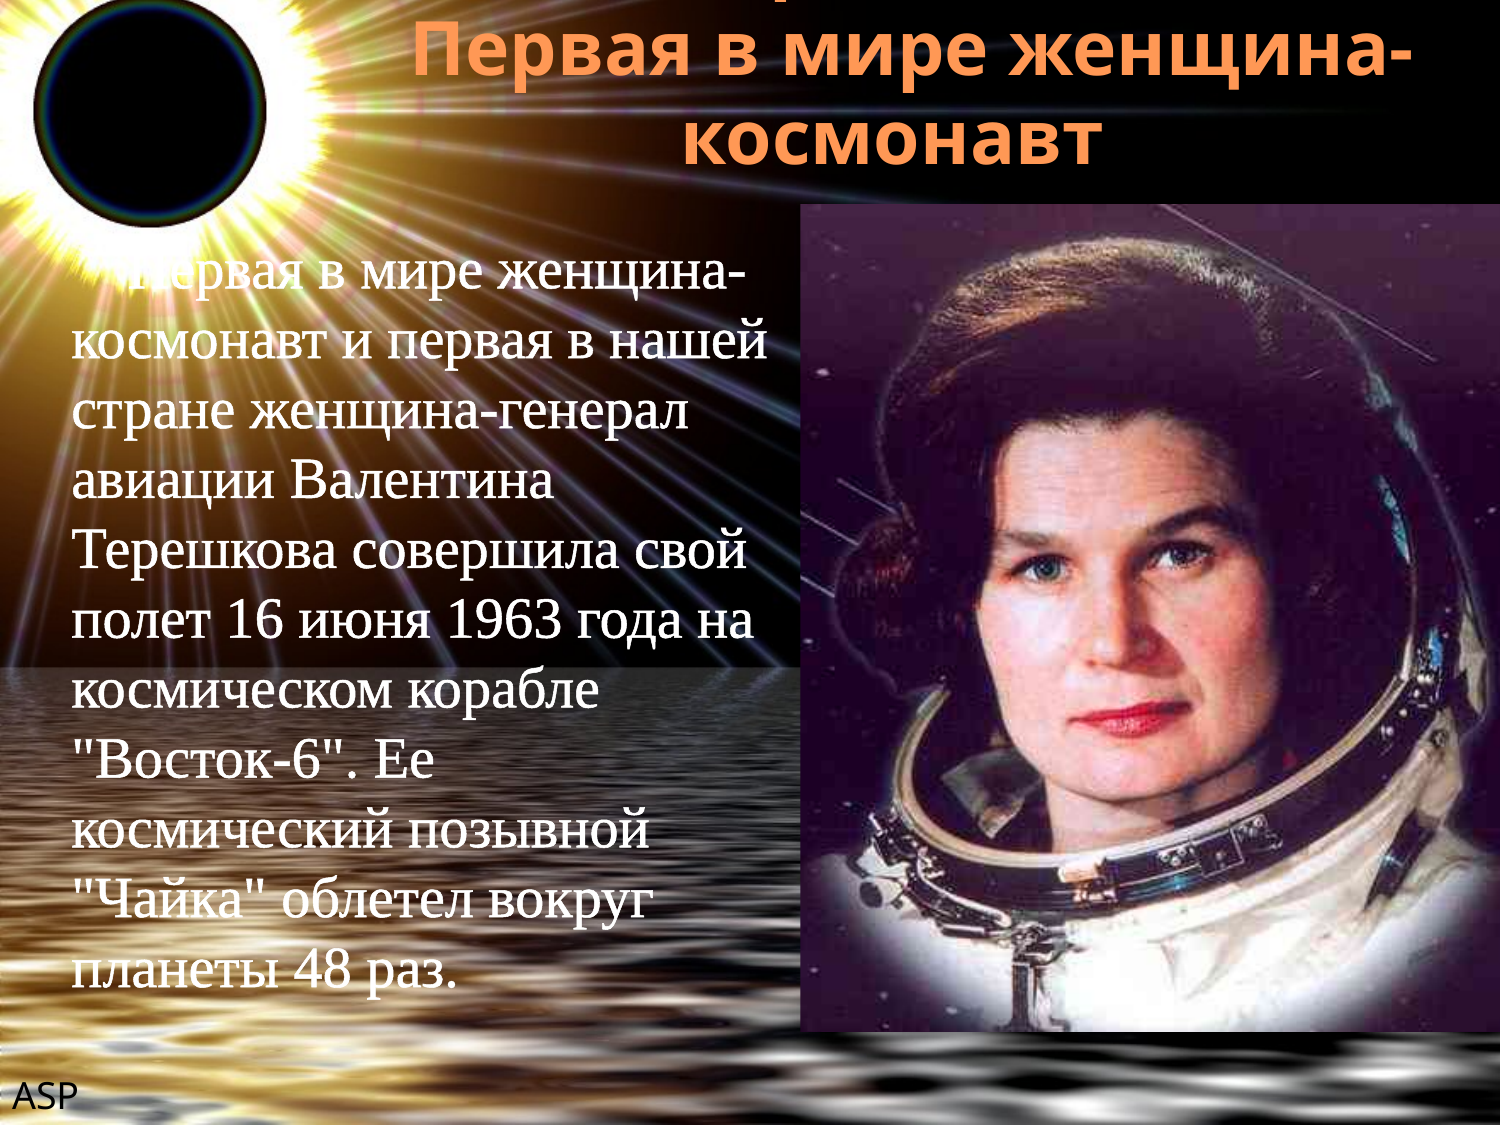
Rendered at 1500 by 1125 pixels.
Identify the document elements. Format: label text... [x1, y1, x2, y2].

list Первая в мире женщина-космонавт и первая в нашей стране женщина-генерал авиации Валентина Терешкова совершила свой полет 16 июня 1963 года на космическом корабле "Восток-6". Ее космический позывной "Чайка" облетел вокруг планеты 48 раз. [0, 222, 786, 1125]
picture [0, 0, 1500, 1125]
text_box ASP [0, 1064, 95, 1125]
title Валентина Владимировна Терешкова Первая в мире женщина-космонавт [304, 82, 1500, 188]
